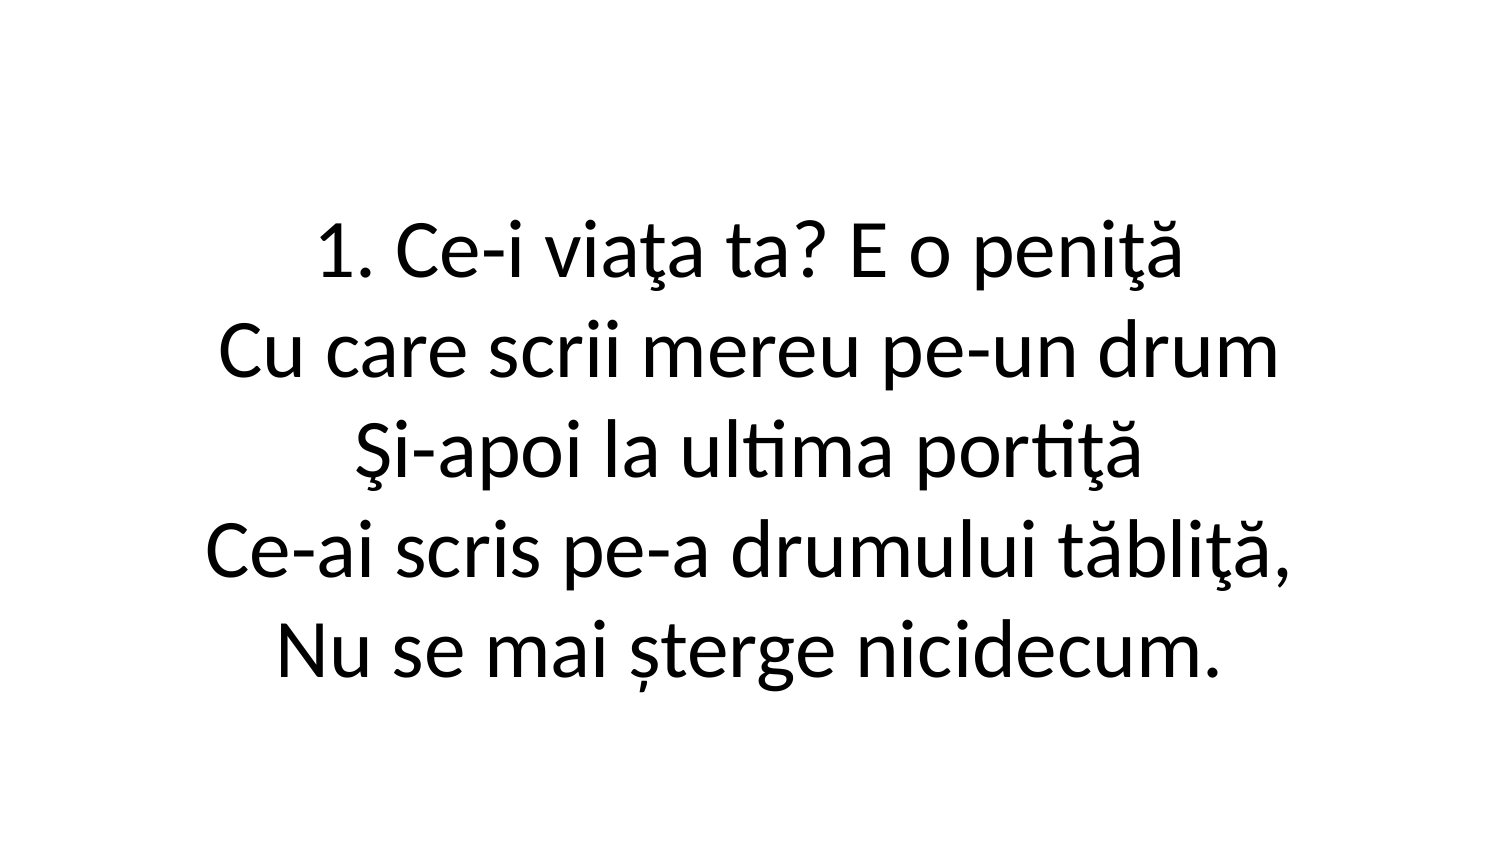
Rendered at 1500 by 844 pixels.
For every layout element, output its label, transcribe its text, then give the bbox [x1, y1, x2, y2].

text_box 1. Ce-i viaţa ta? E o peniţă Cu care scrii mereu pe-un drum Şi-apoi la ultima portiţă Ce-ai scris pe-a drumului tăbliţă, Nu se mai șterge nicidecum. [190, 142, 1310, 702]
